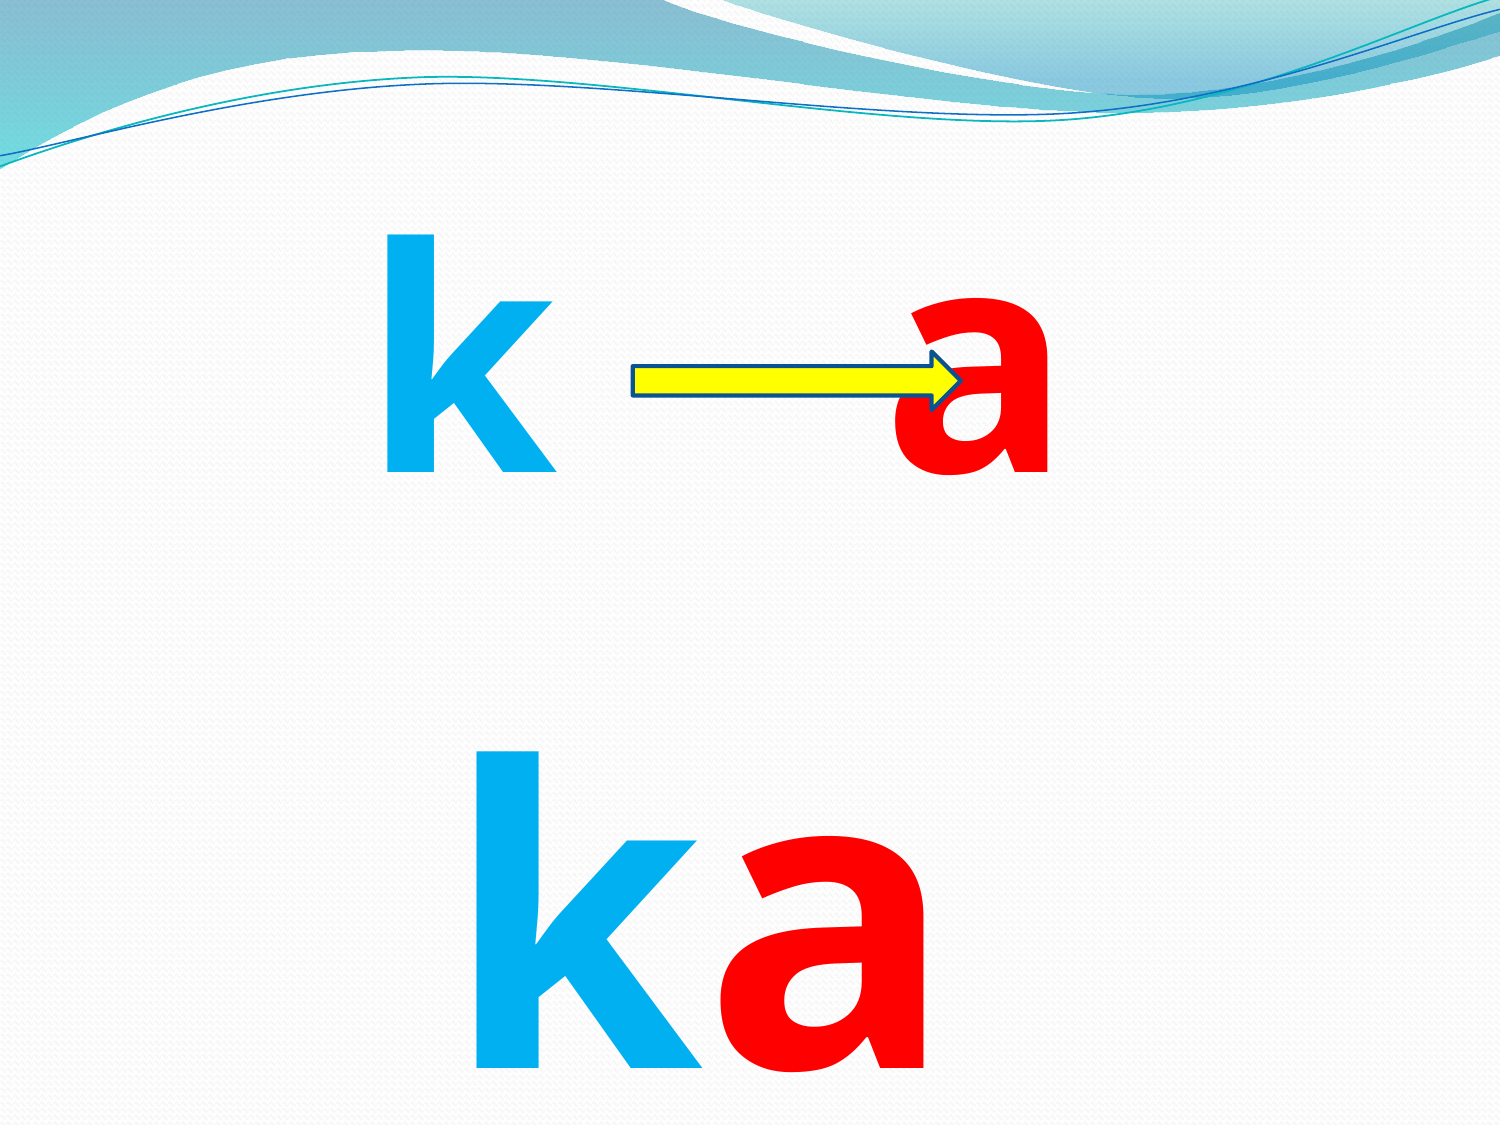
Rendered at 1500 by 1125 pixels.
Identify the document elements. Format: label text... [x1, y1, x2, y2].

text_box [630, 349, 963, 413]
text_box ka [105, 644, 1395, 1125]
text_box k a [105, 152, 1372, 543]
